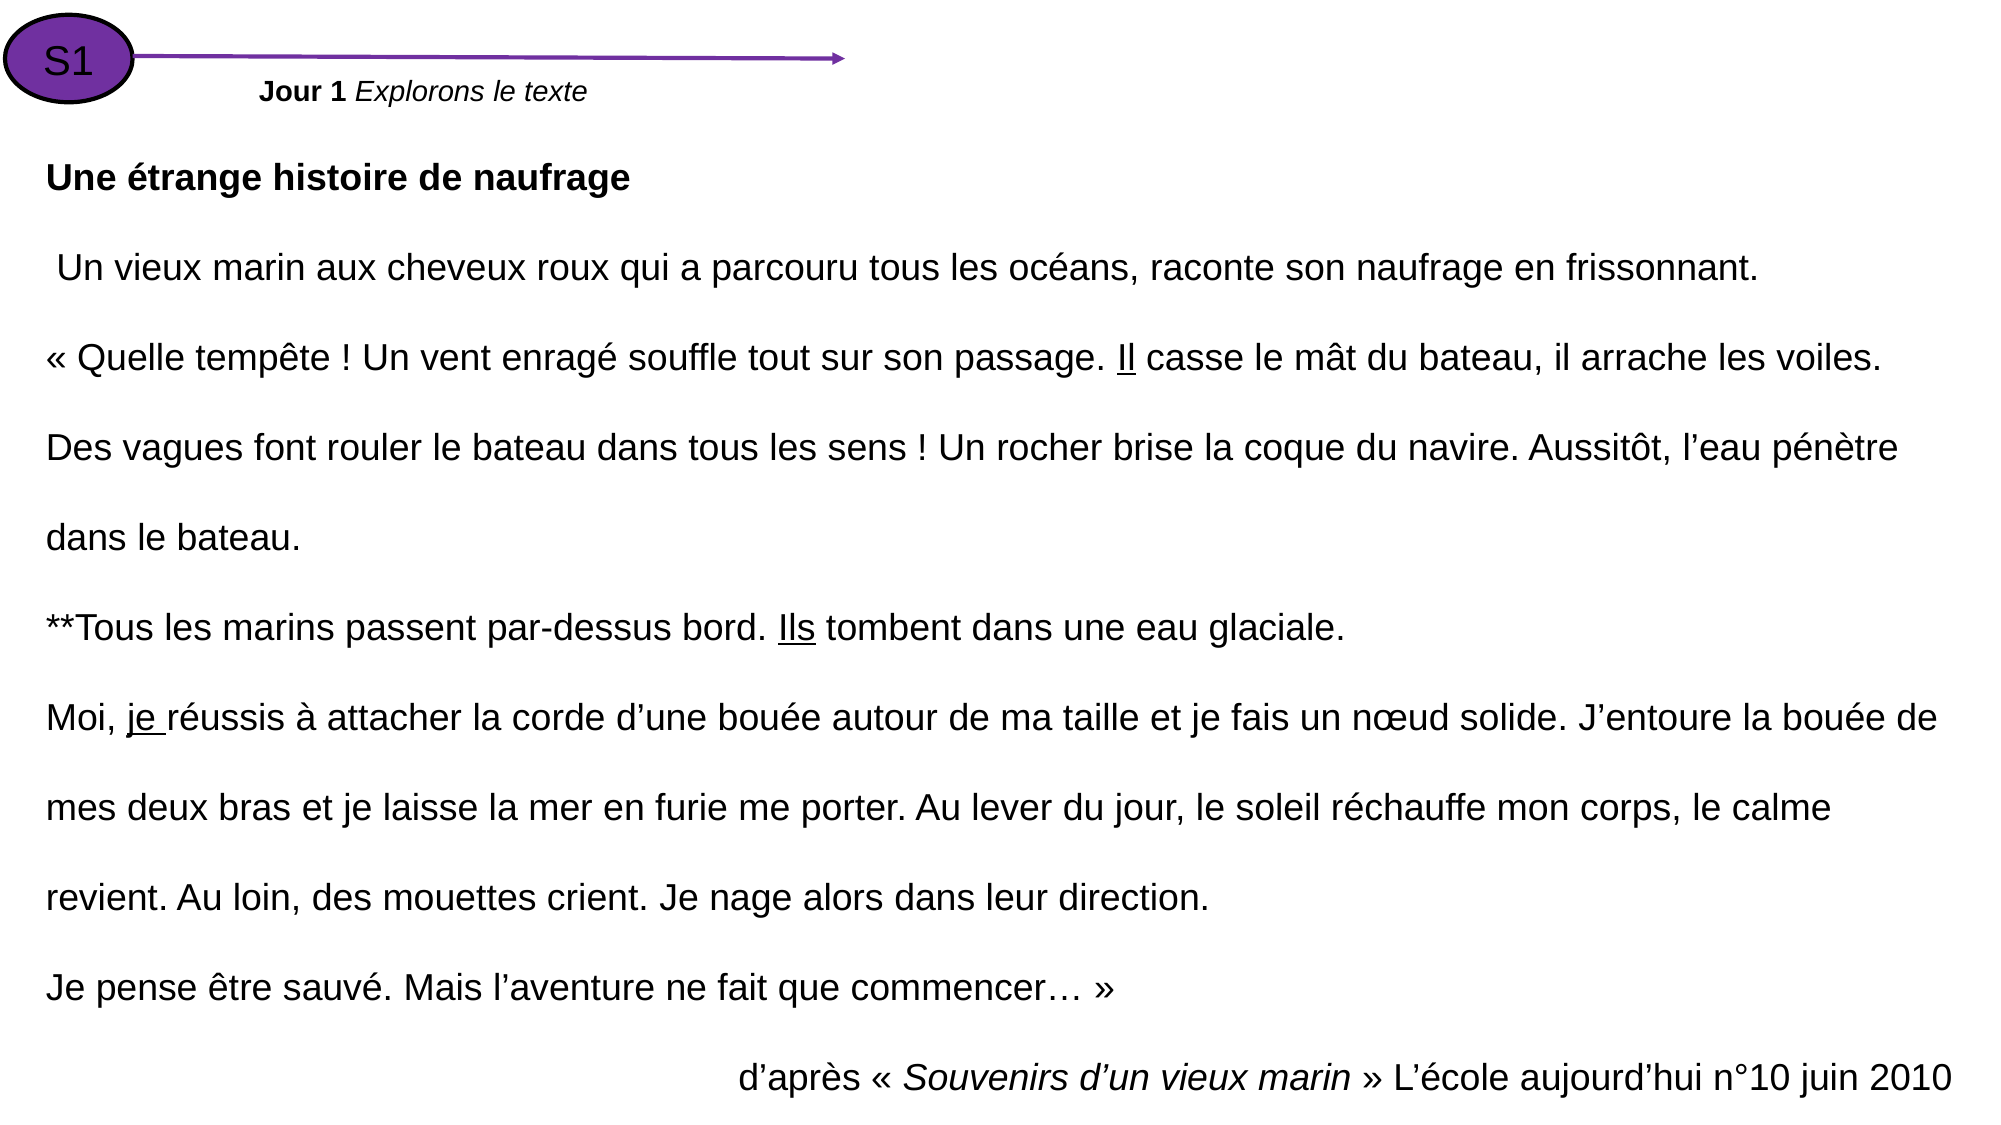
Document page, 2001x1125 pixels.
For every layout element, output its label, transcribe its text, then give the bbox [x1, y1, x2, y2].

text_box Jour 1 Explorons le texte [132, 66, 715, 102]
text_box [132, 55, 846, 59]
text_box S1 [4, 14, 133, 102]
text_box Une étrange histoire de naufrage Un vieux marin aux cheveux roux qui a parcouru tous les océans, raconte son naufrage en frissonnant. « Quelle tempête ! Un vent enragé souffle tout sur son passage. Il casse le mât du bateau, il arrache les voiles. Des vagues font rouler le bateau dans tous les sens ! Un rocher brise la coque du navire. Aussitôt, l’eau pénètre dans le bateau. **Tous les marins passent par-dessus bord. Ils tombent dans une eau glaciale. Moi, je réussis à attacher la corde d’une bouée autour de ma taille et je fais un nœud solide. J’entoure la bouée de mes deux bras et je laisse la mer en furie me porter. Au lever du jour, le soleil réchauffe mon corps, le calme revient. Au loin, des mouettes crient. Je nage alors dans leur direction. Je pense être sauvé. Mais l’aventure ne fait que commencer… » d’après « Souvenirs d’un vieux marin » L’école aujourd’hui n°10 juin 2010 [39, 102, 1959, 1084]
